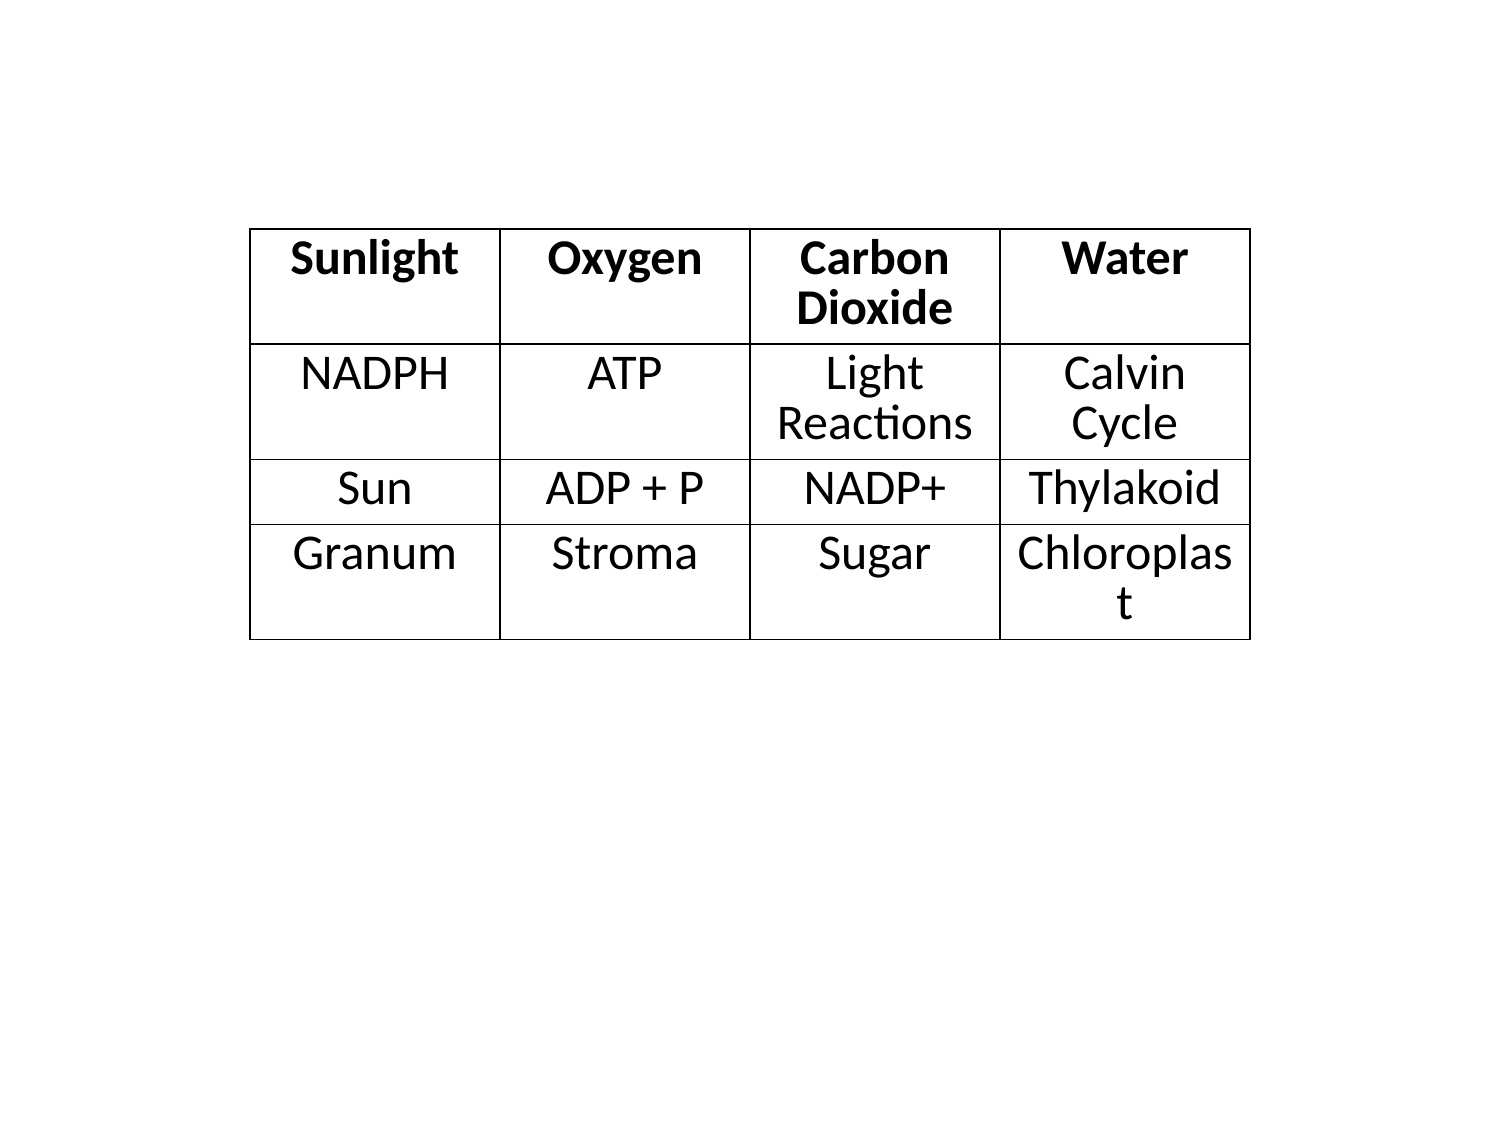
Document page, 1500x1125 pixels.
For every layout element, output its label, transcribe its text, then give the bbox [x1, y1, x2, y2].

table_cell NADPH [251, 345, 499, 459]
table_cell Calvin Cycle [1001, 345, 1249, 459]
table_cell Sun [251, 460, 499, 524]
table_header Sunlight [251, 230, 499, 343]
table_cell Stroma [501, 525, 749, 639]
table_cell Thylakoid [1001, 460, 1249, 524]
table_header Carbon Dioxide [751, 230, 999, 343]
table_cell ADP + P [501, 460, 749, 524]
table_header Oxygen [501, 230, 749, 343]
table_cell NADP+ [751, 460, 999, 524]
table_cell Light Reactions [751, 345, 999, 459]
table_cell Sugar [751, 525, 999, 639]
table_header Water [1001, 230, 1249, 343]
table_cell Granum [251, 525, 499, 639]
table_cell Chloroplast [1001, 525, 1249, 639]
table_cell ATP [501, 345, 749, 459]
